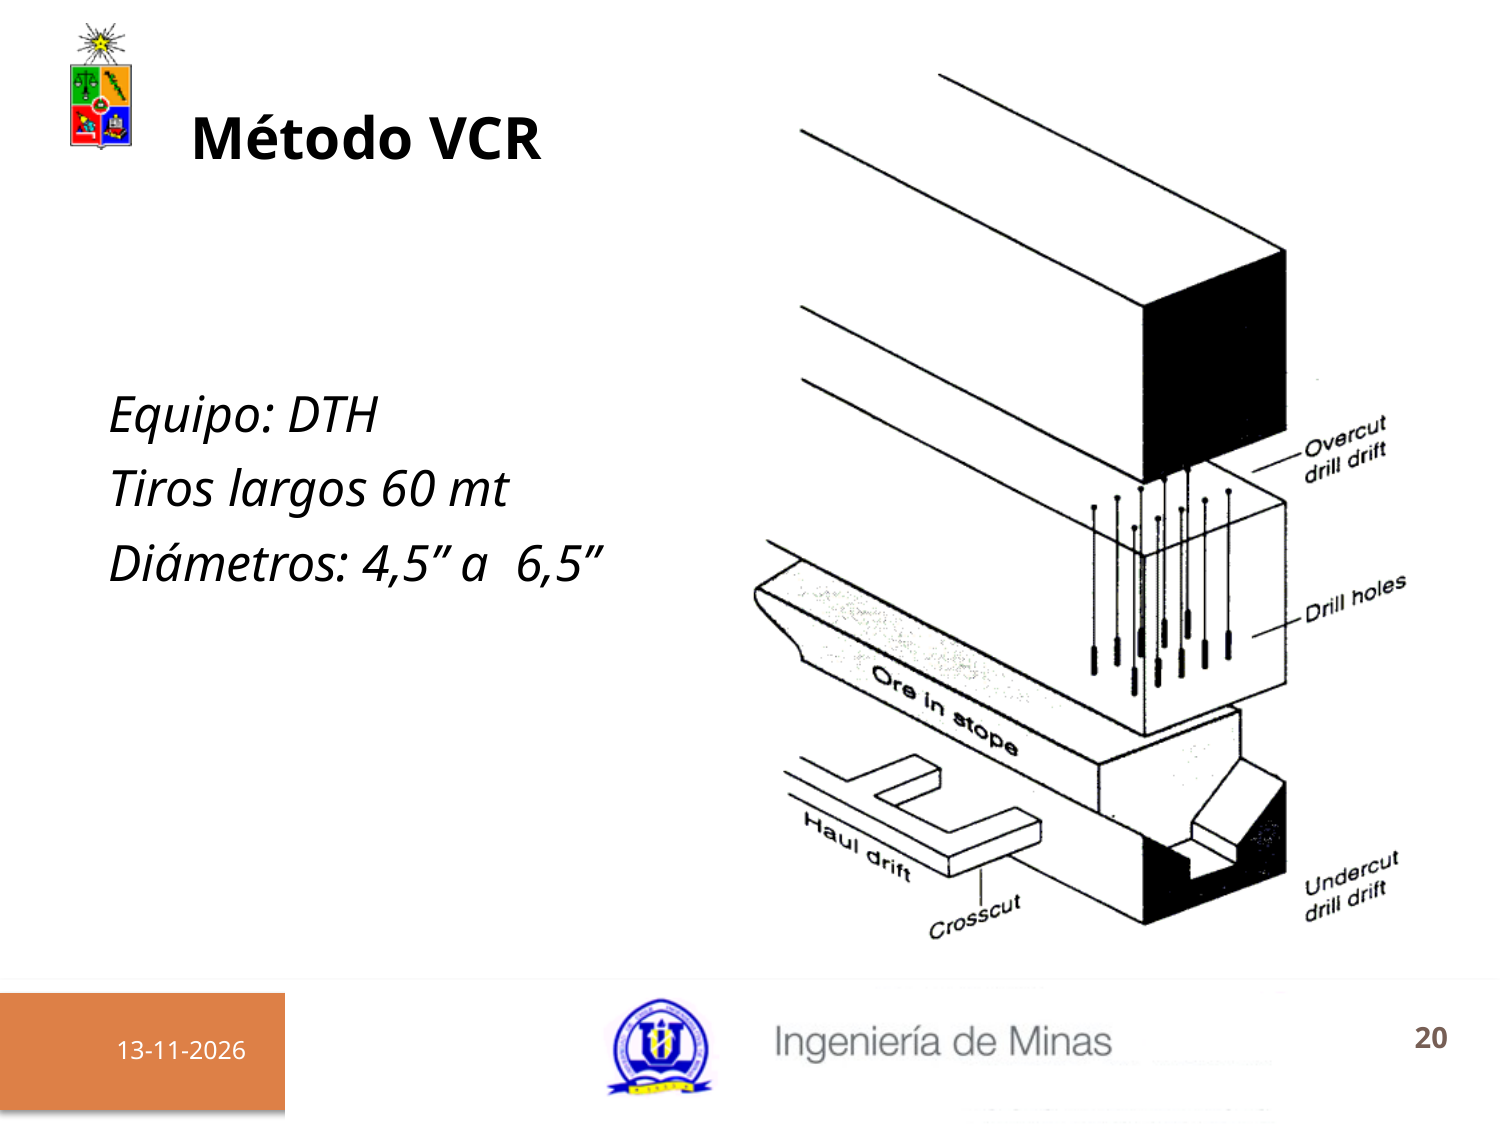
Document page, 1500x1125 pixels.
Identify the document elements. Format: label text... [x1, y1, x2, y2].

picture [69, 23, 132, 151]
picture [285, 980, 1500, 1125]
picture [749, 69, 1412, 949]
text_box Equipo: DTH Tiros largos 60 mt Diámetros: 4,5’’ a 6,5’’ : 5 o 6 [93, 374, 714, 706]
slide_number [12, 995, 279, 1108]
text_box Método VCR [175, 93, 743, 179]
